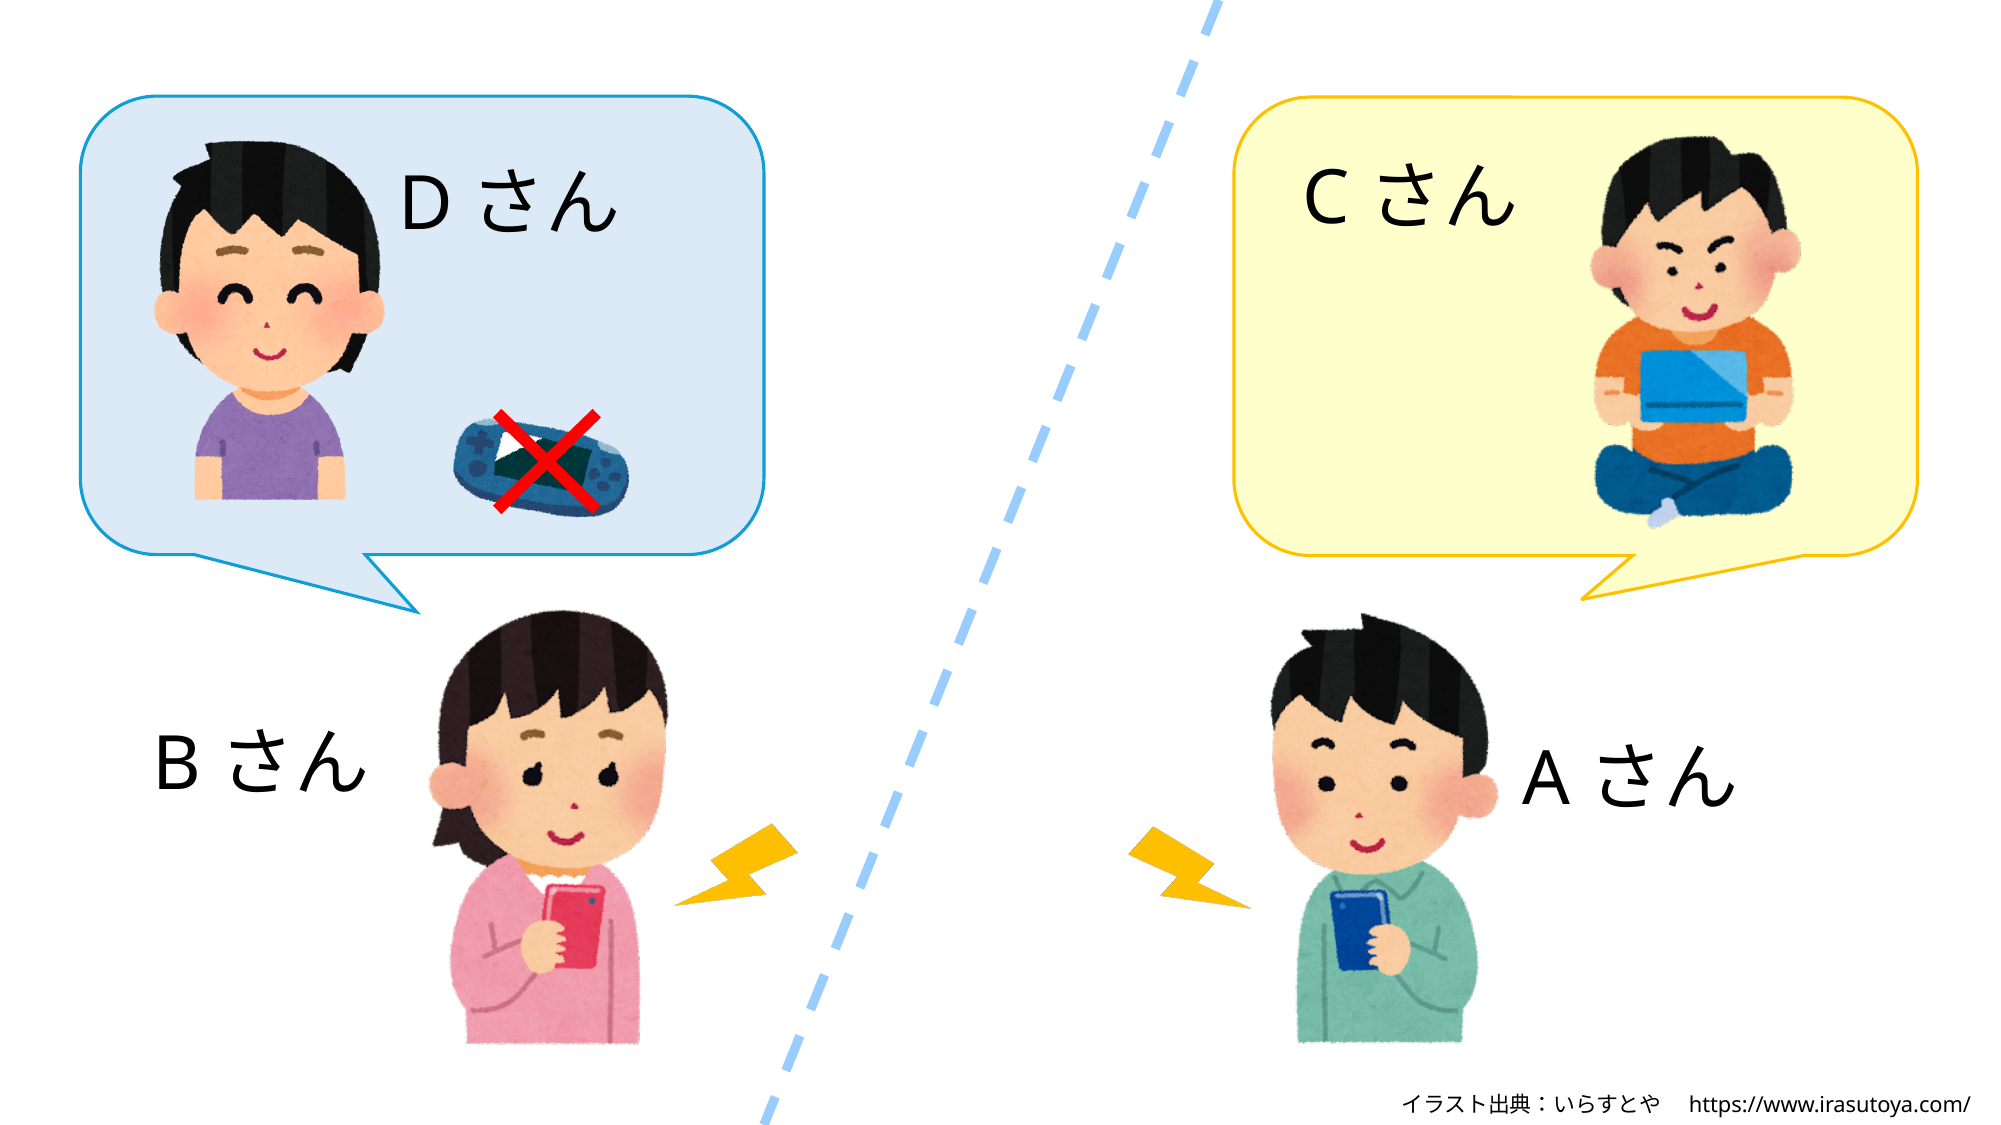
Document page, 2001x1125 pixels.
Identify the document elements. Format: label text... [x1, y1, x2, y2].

text_box Dさん [400, 147, 636, 252]
text_box Bさん [138, 707, 385, 813]
picture [139, 98, 634, 523]
text_box [494, 406, 509, 414]
picture [400, 598, 408, 607]
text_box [763, 0, 1220, 1125]
text_box [1580, 582, 1678, 602]
text_box [585, 406, 600, 414]
text_box [1232, 95, 1507, 558]
picture [400, 565, 763, 1063]
text_box [78, 94, 763, 610]
text_box イラスト出典：いらすとや https://www.irasutoya.com/ [1387, 1083, 1987, 1125]
picture [1507, 70, 1816, 582]
text_box Aさん [1527, 722, 1754, 828]
text_box [1816, 95, 1920, 558]
picture [1220, 586, 1527, 1061]
text_box Cさん [1288, 141, 1507, 247]
